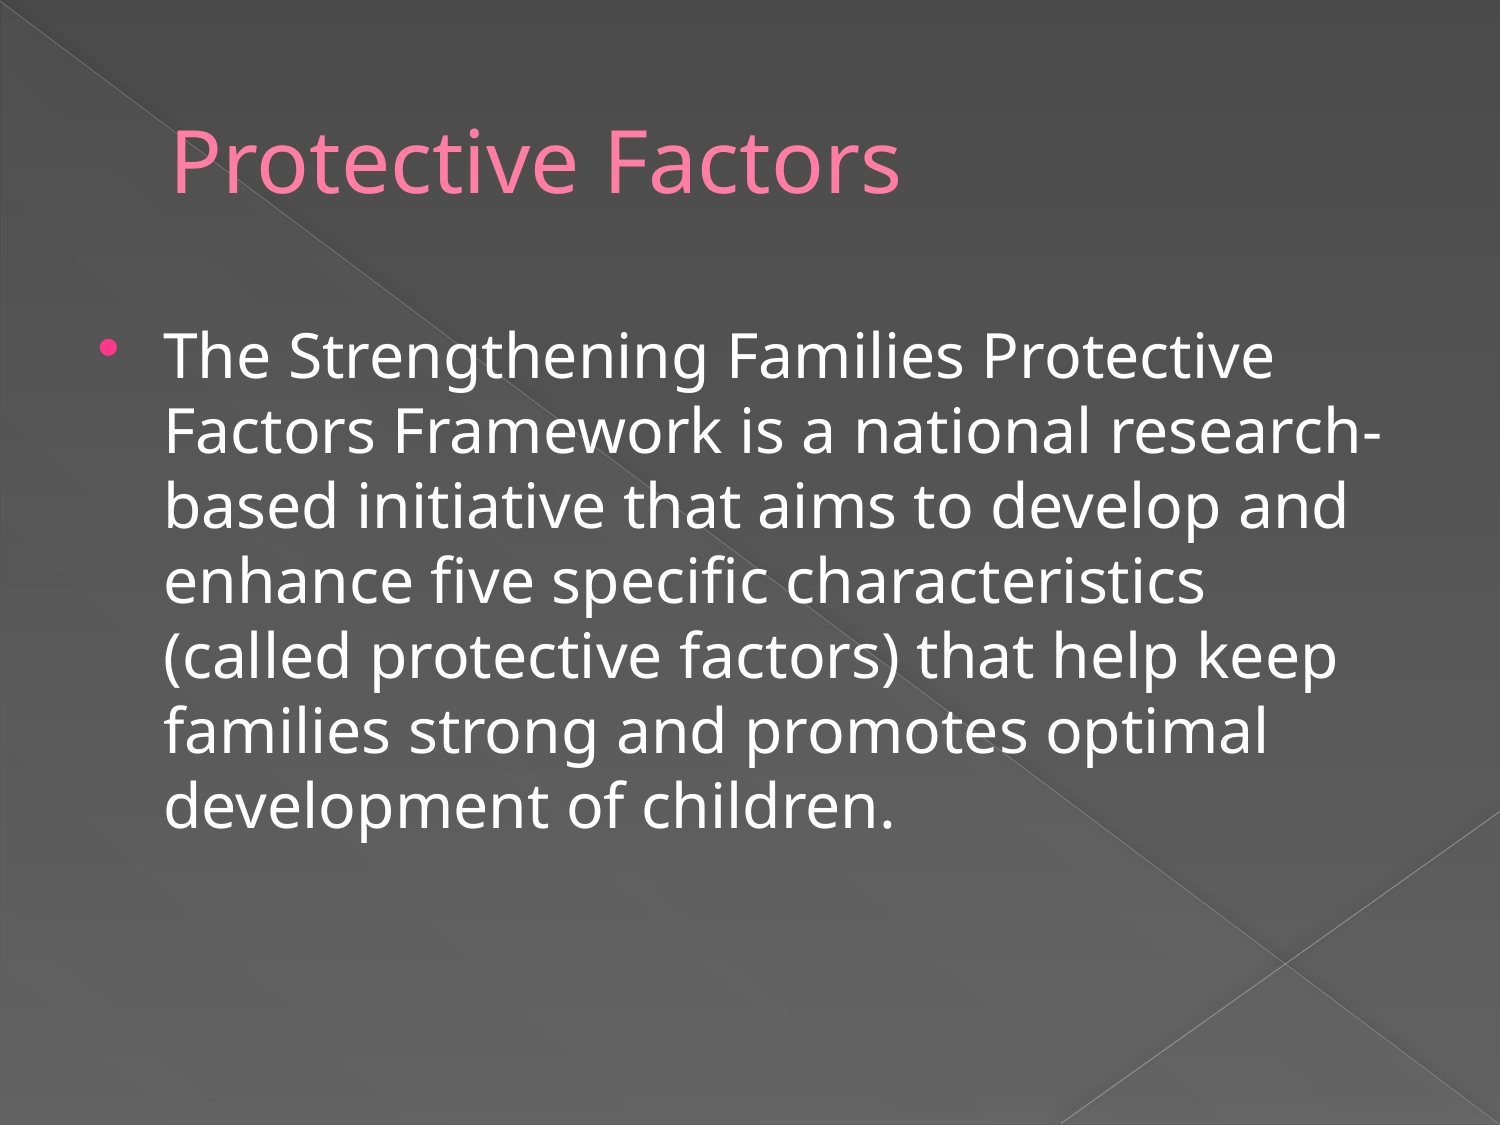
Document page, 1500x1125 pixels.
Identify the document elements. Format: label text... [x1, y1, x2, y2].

title Protective Factors [75, 43, 1425, 274]
list The Strengthening Families Protective Factors Framework is a national research-based initiative that aims to develop and enhance five specific characteristics (called protective factors) that help keep families strong and promotes optimal development of children. [75, 308, 1425, 1059]
